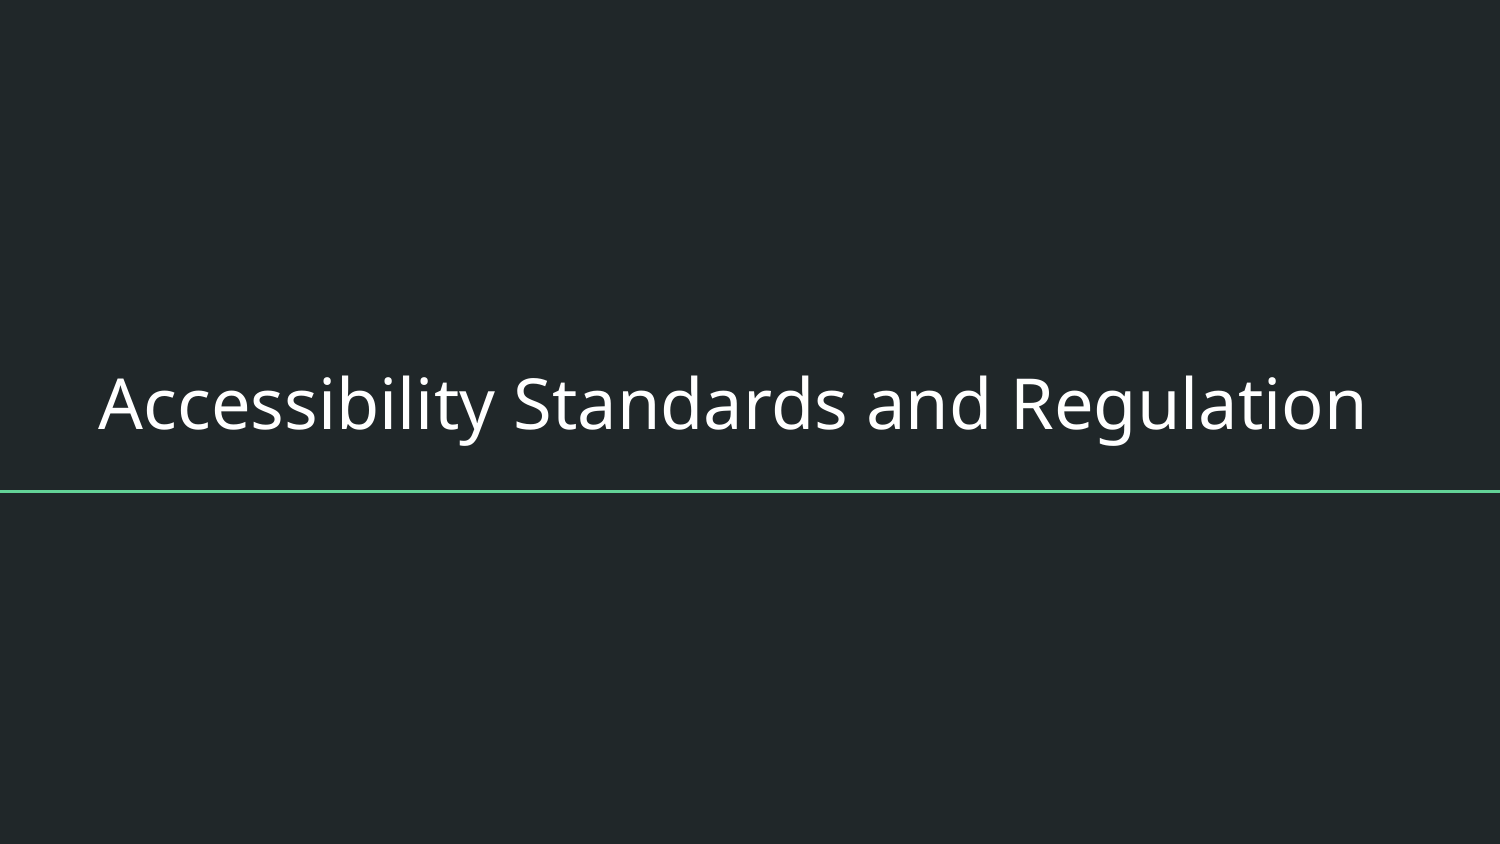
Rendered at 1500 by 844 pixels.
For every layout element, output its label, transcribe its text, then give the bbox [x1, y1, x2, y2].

title Accessibility Standards and Regulation [83, 337, 1417, 466]
